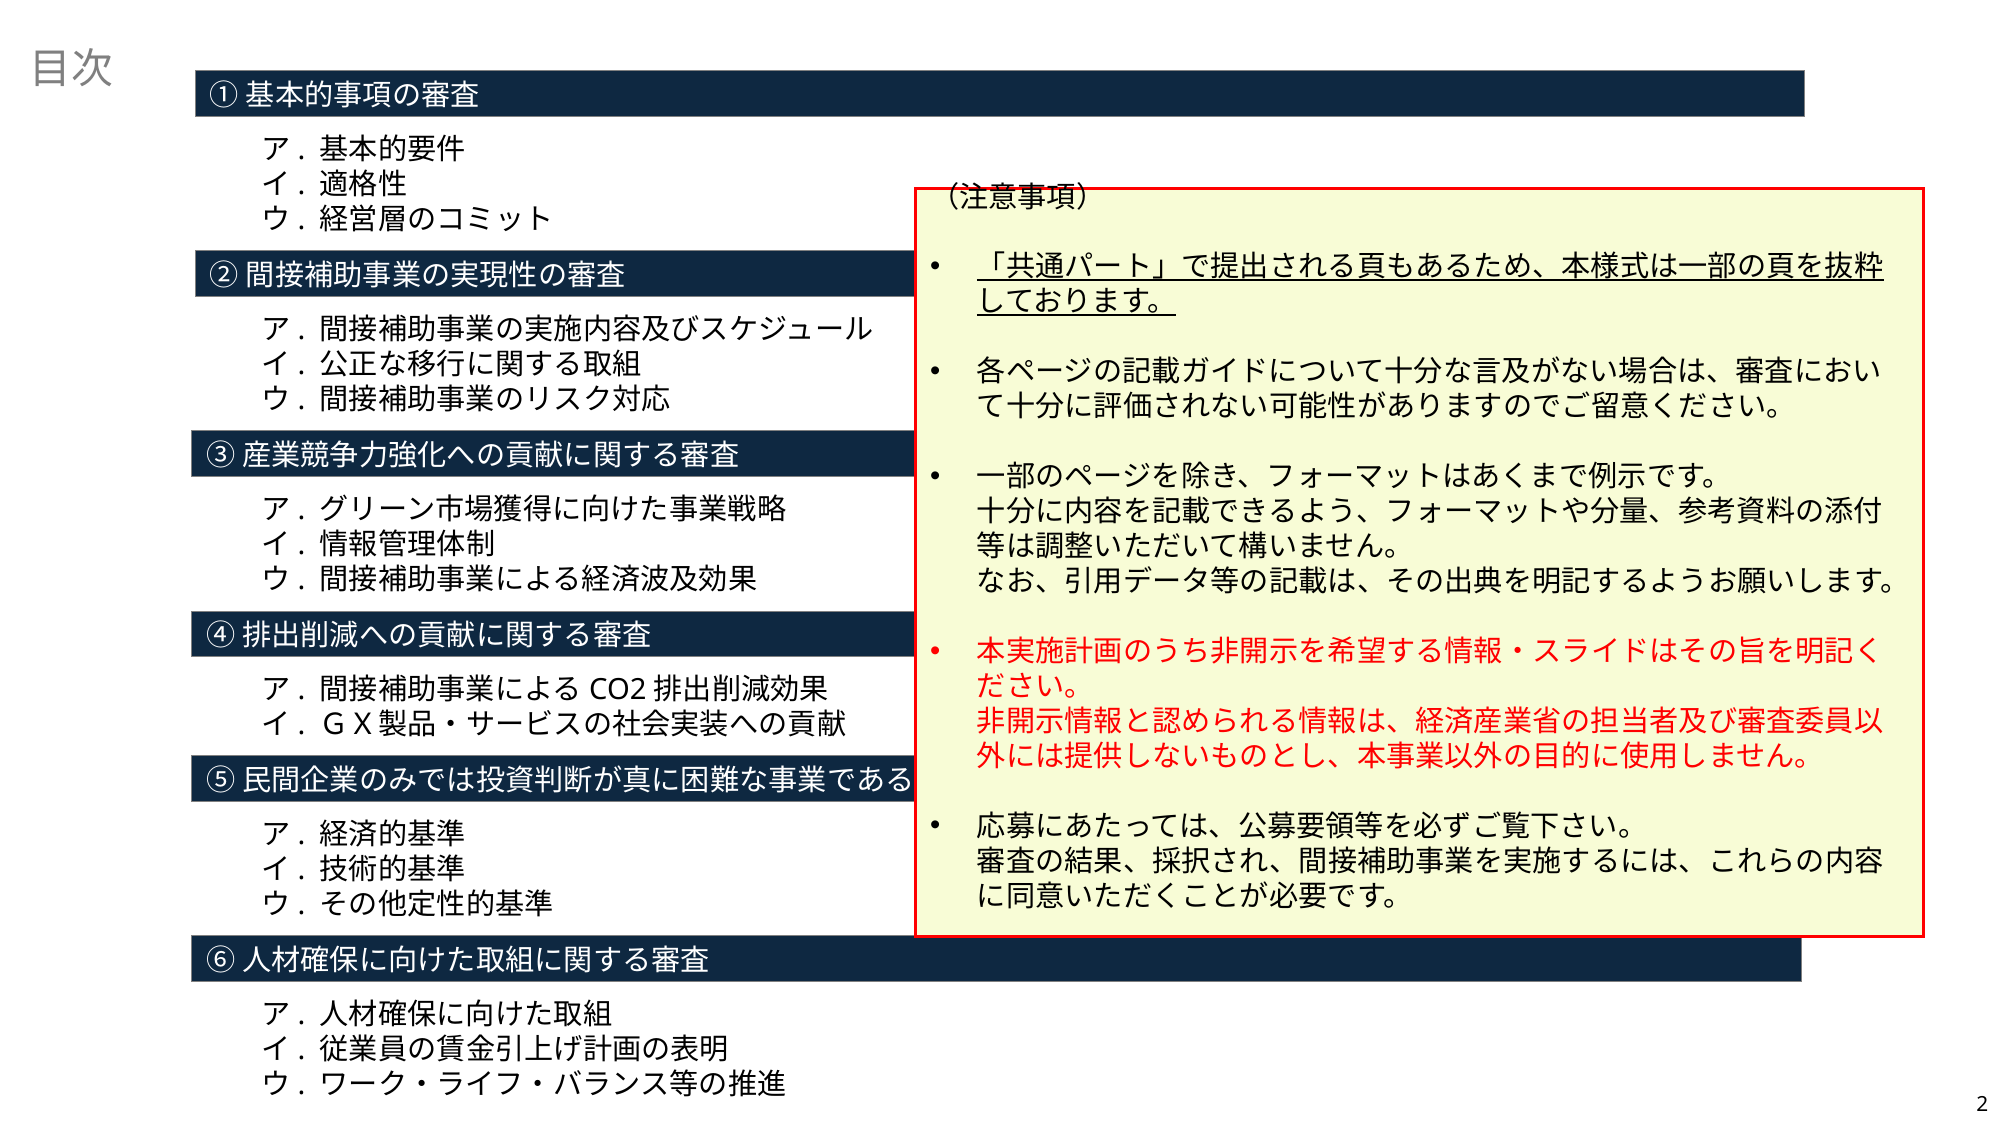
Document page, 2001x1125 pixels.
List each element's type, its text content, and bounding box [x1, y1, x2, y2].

text_box ア. 間接補助事業の実施内容及びスケジュール イ. 公正な移行に関する取組 ウ. 間接補助事業のリスク対応 [246, 303, 1155, 423]
text_box 目次 [29, 47, 1802, 94]
text_box ア. 基本的要件 イ. 適格性 ウ. 経営層のコミット [246, 122, 1155, 243]
text_box ②間接補助事業の実現性の審査 [195, 250, 914, 297]
text_box ア. 経済的基準 イ. 技術的基準 ウ. その他定性的基準 [246, 807, 1155, 928]
text_box ⑥人材確保に向けた取組に関する審査 [191, 935, 1802, 982]
text_box （注意事項） 「共通パート」で提出される頁もあるため、本様式は一部の頁を抜粋しております。 各ページの記載ガイドについて十分な言及がない場合は、審査において十分に評価されない可能性がありますのでご留意ください。 一部のページを除き、フォーマットはあくまで例示です。 十分に内容を記載できるよう、フォーマットや分量、参考資料の添付等は調整いただいて構いません。 なお、引用データ等の記載は、その出典を明記するようお願いします。 本実施計画のうち非開示を希望する情報・スライドはその旨を明記ください。 非開示情報と認められる情報は、経済産業省の担当者及び審査委員以外には提供しないものとし、本事業以外の目的に使用しません。 応募にあたっては、公募要領等を必ずご覧下さい。 審査の結果、採択され、間接補助事業を実施するには、これらの内容に同意いただくことが必要です。 [914, 187, 1925, 938]
text_box ①基本的事項の審査 [195, 70, 1805, 117]
text_box ⑤民間企業のみでは投資判断が真に困難な事業であることに関する審査 [191, 755, 914, 802]
text_box ア. グリーン市場獲得に向けた事業戦略 イ. 情報管理体制 ウ. 間接補助事業による経済波及効果 [246, 483, 1155, 603]
text_box ア. 人材確保に向けた取組 イ. 従業員の賃金引上げ計画の表明 ウ. ワーク・ライフ・バランス等の推進 [246, 988, 1155, 1108]
text_box ④排出削減への貢献に関する審査 [191, 611, 914, 657]
text_box ③産業競争力強化への貢献に関する審査 [191, 430, 914, 477]
text_box ア. 間接補助事業によるCO2排出削減効果 イ. ＧＸ製品・サービスの社会実装への貢献 [246, 663, 1155, 748]
